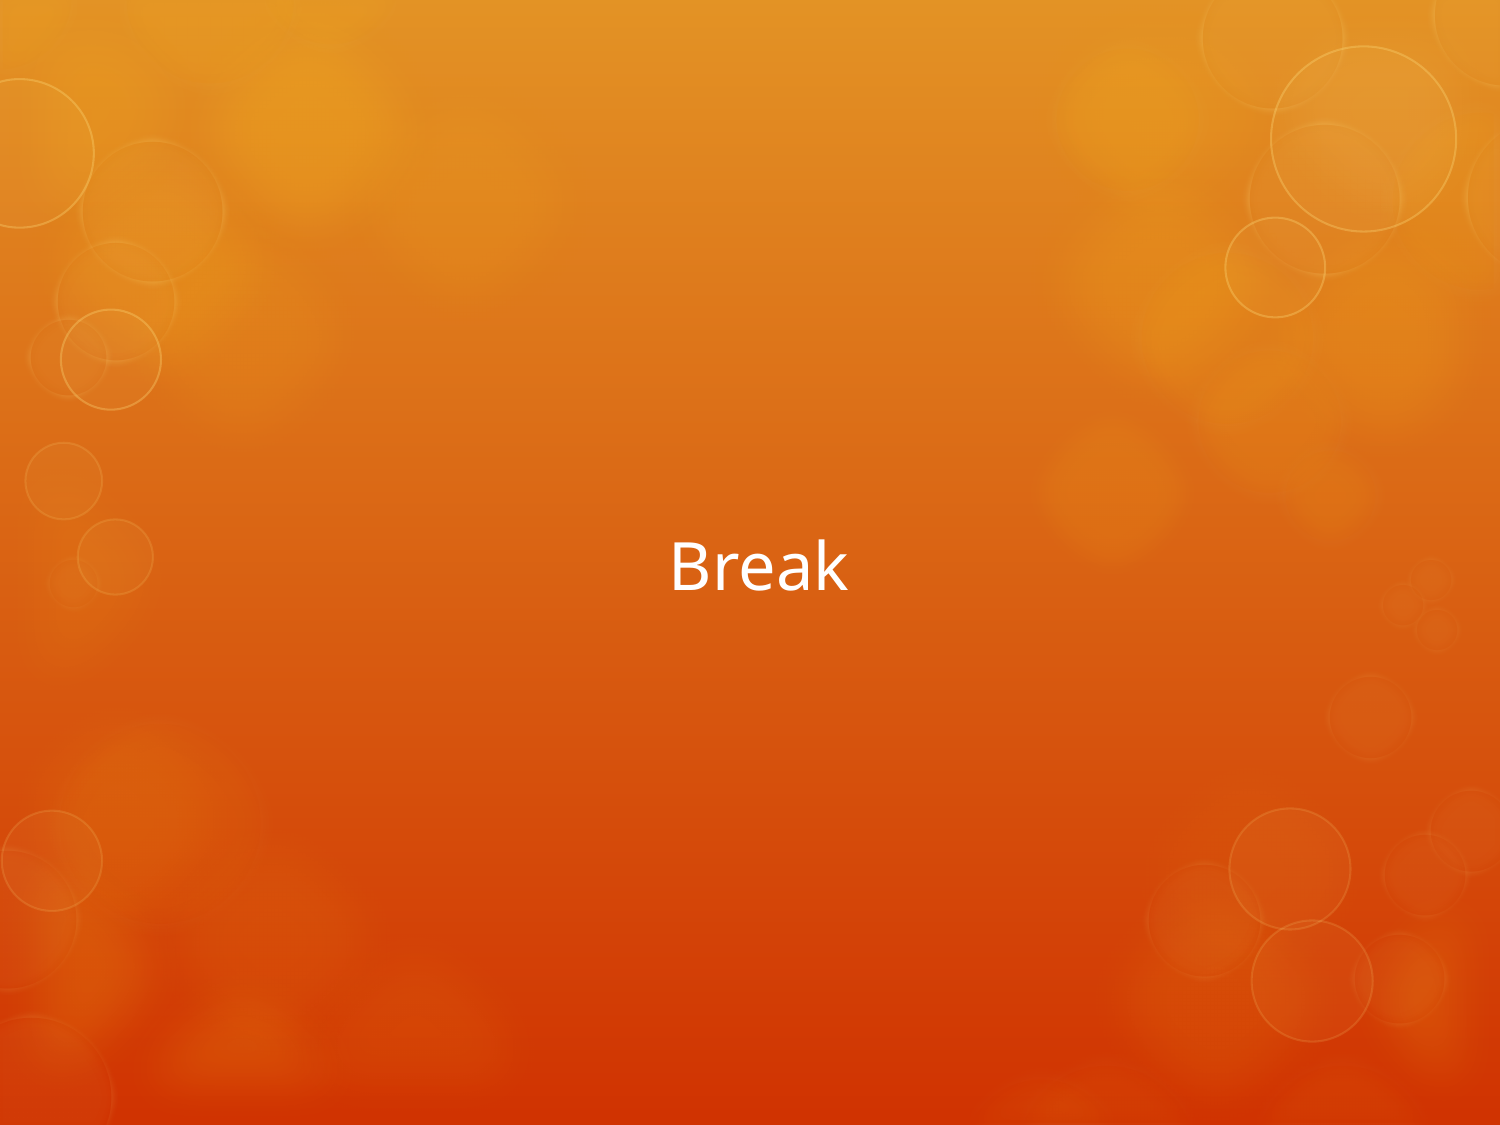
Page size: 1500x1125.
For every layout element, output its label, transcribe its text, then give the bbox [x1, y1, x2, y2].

title Break [174, 487, 1344, 640]
